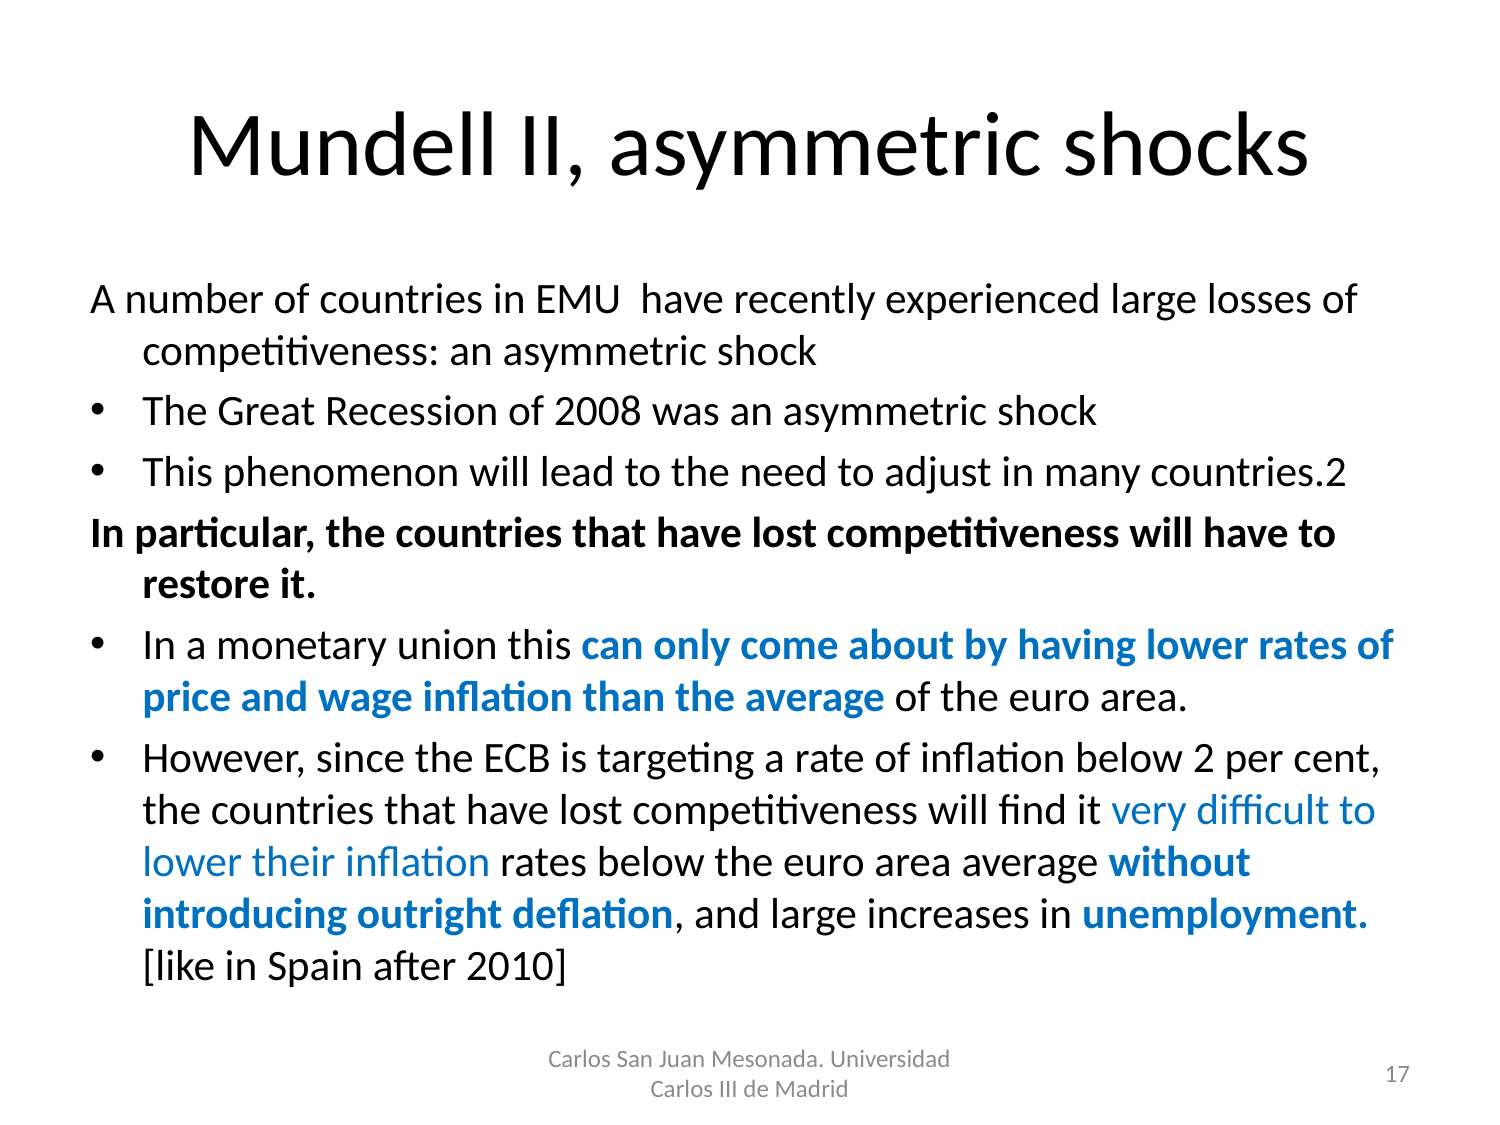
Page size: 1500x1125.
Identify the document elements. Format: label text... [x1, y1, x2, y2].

footer Carlos San Juan Mesonada. Universidad Carlos III de Madrid [512, 1042, 988, 1103]
slide_number 17 [1074, 1042, 1425, 1103]
list A number of countries in EMU have recently experienced large losses of competitiveness: an asymmetric shock The Great Recession of 2008 was an asymmetric shock This phenomenon will lead to the need to adjust in many countries.2 In particular, the countries that have lost competitiveness will have to restore it. In a monetary union this can only come about by having lower rates of price and wage inflation than the average of the euro area. However, since the ECB is targeting a rate of inflation below 2 per cent, the countries that have lost competitiveness will find it very difficult to lower their inflation rates below the euro area average without introducing outright deflation, and large increases in unemployment. [like in Spain after 2010] [74, 262, 1426, 1006]
title Mundell II, asymmetric shocks [74, 44, 1426, 233]
